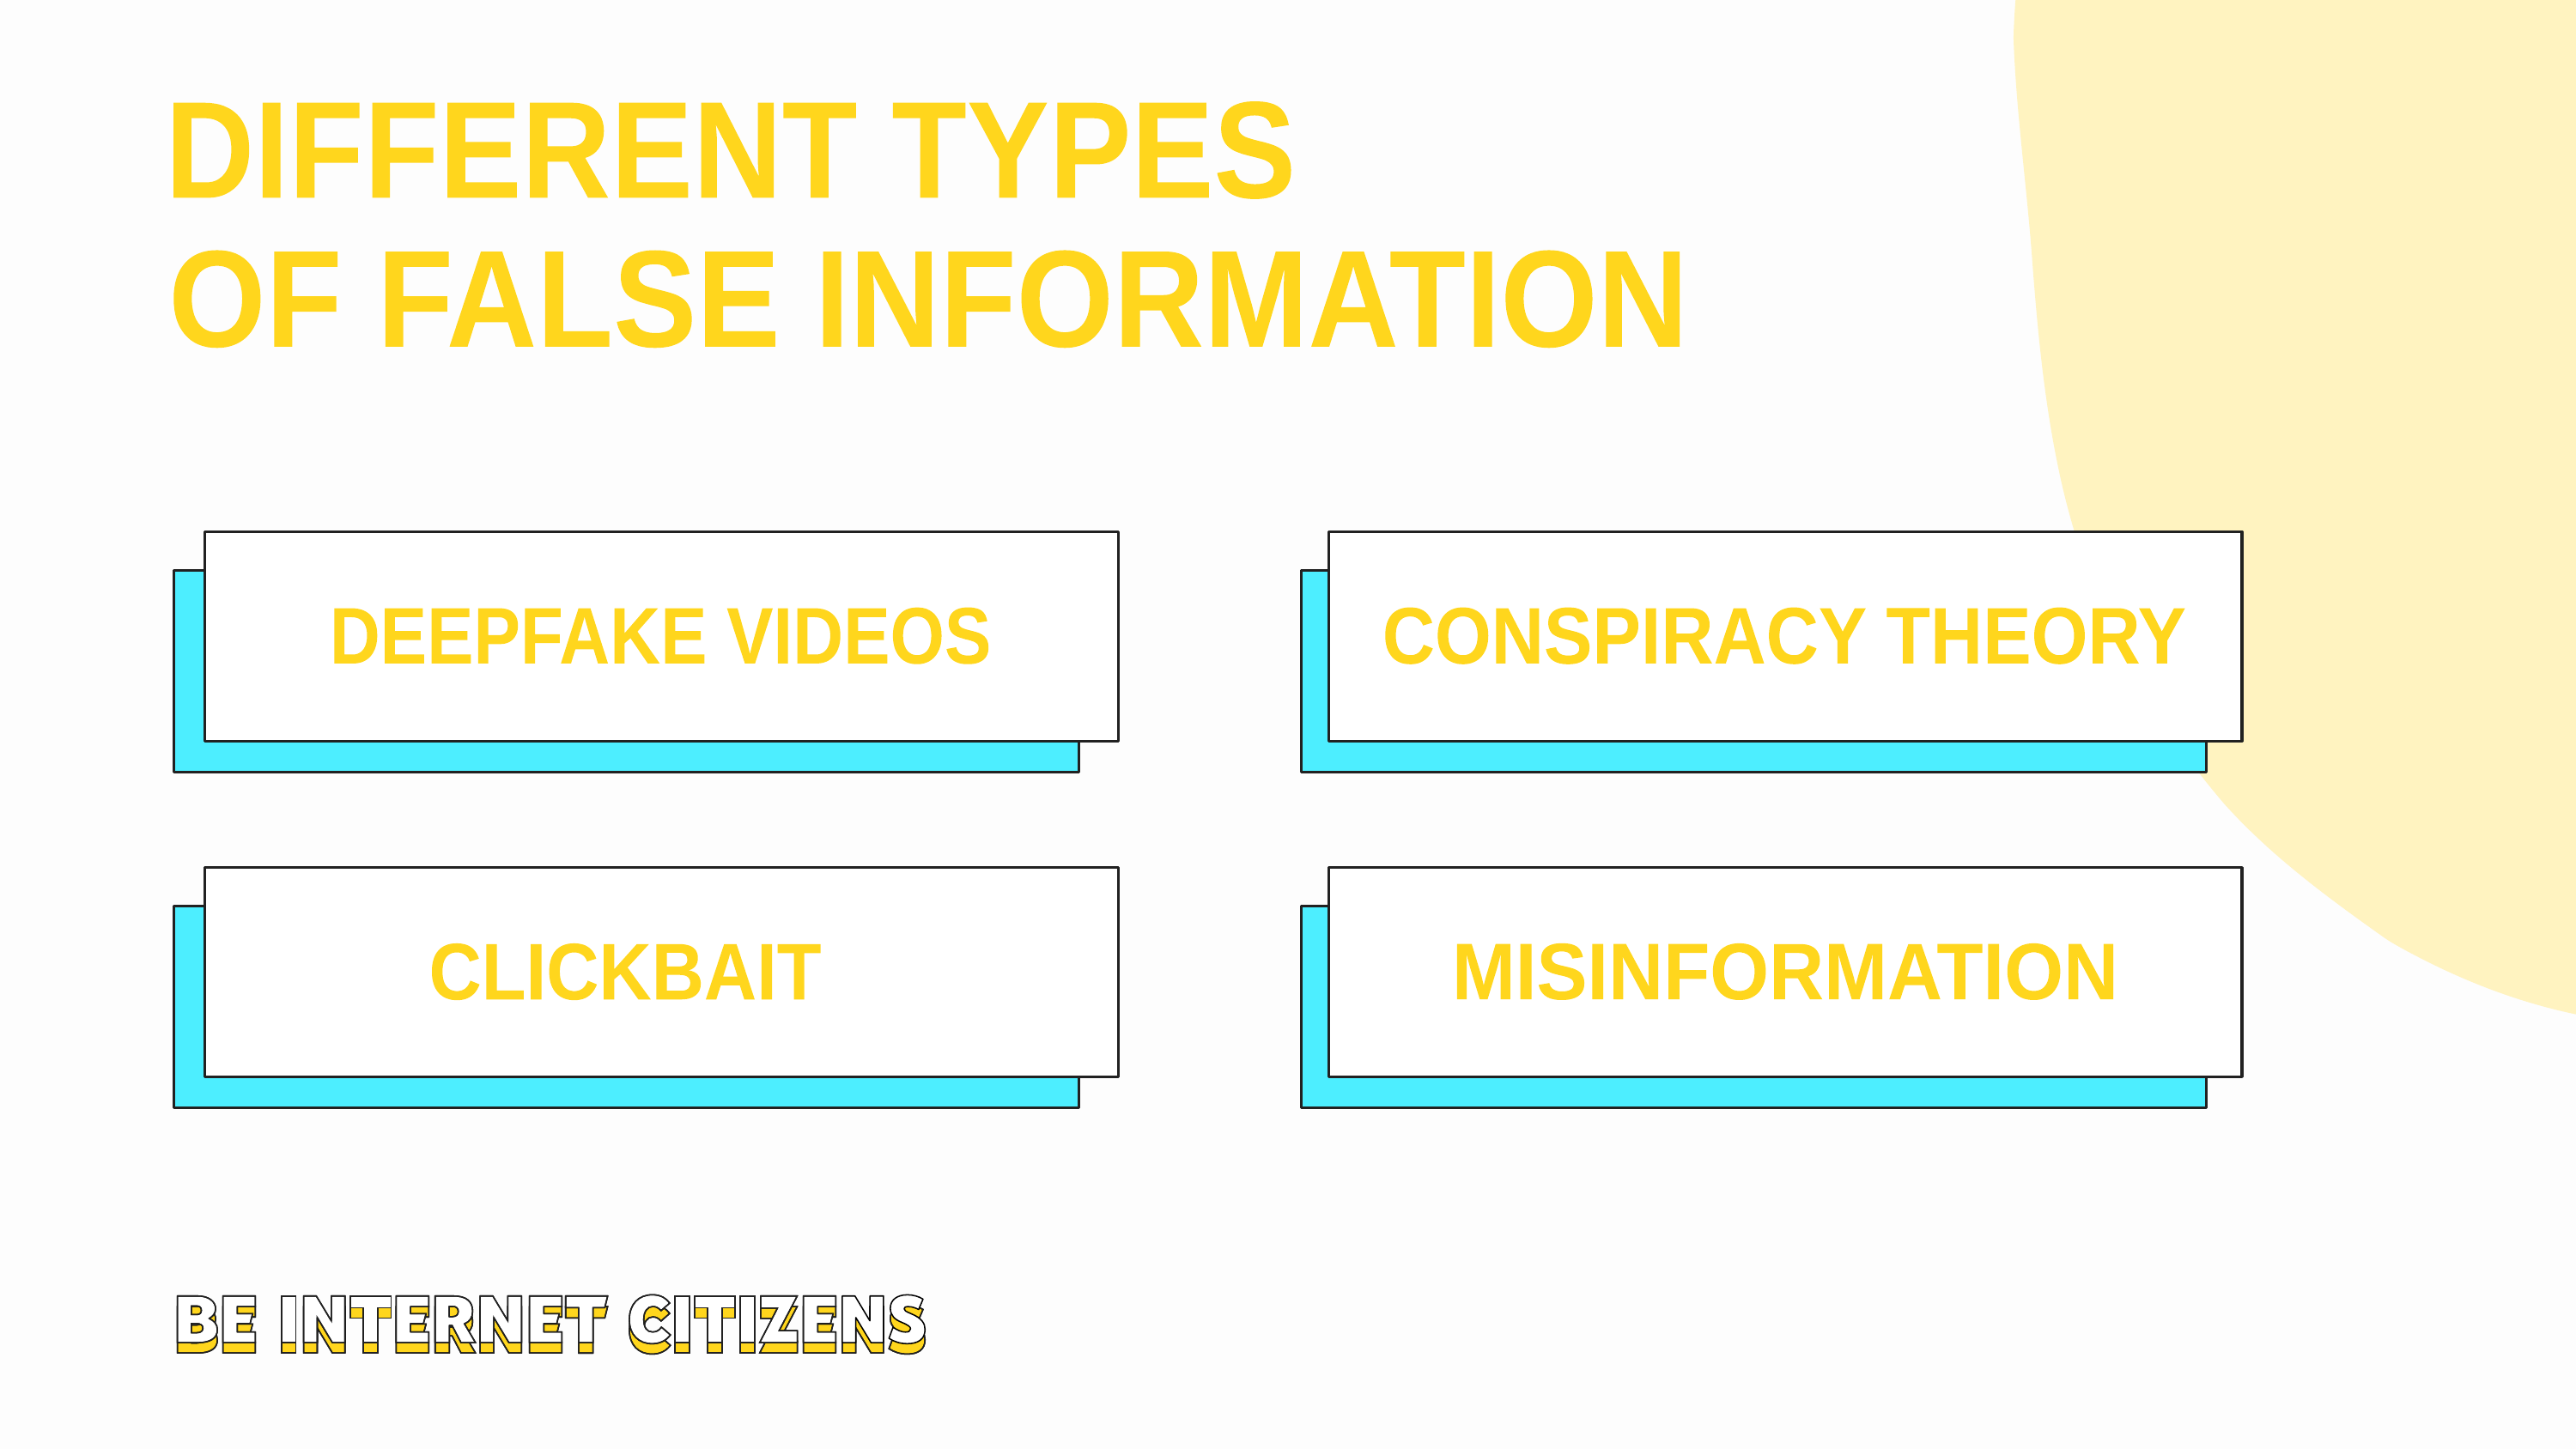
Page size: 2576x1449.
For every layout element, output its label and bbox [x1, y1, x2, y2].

text_box [1328, 867, 2243, 1077]
text_box [2013, 0, 2576, 1015]
text_box [1328, 531, 2243, 742]
text_box [173, 906, 1079, 1108]
text_box [204, 531, 1119, 742]
text_box [1301, 570, 2207, 773]
text_box [204, 867, 1119, 1077]
text_box [173, 570, 1079, 773]
text_box [1301, 906, 2207, 1108]
